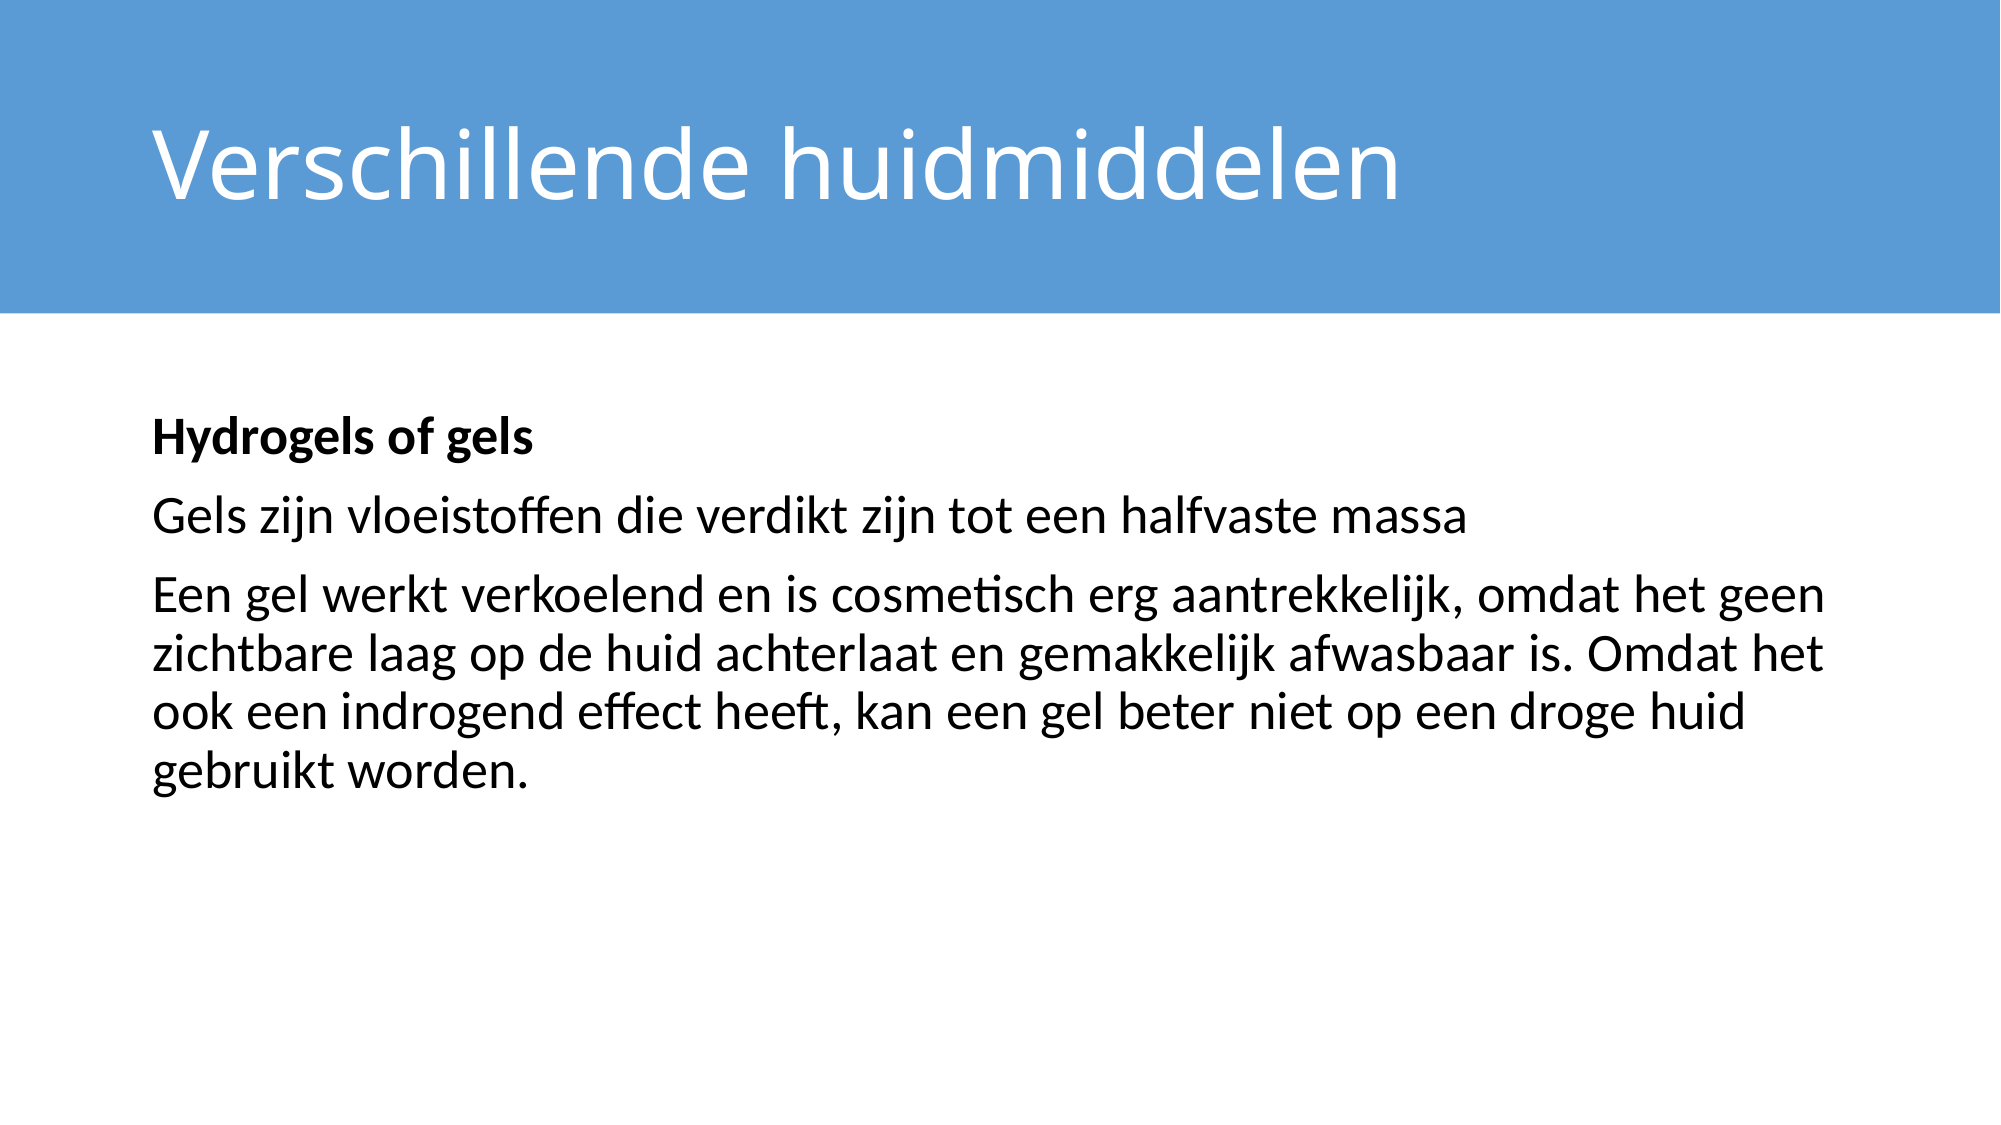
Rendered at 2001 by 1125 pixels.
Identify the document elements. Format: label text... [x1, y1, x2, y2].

title Verschillende huidmiddelen [137, 59, 1863, 278]
text_box [0, 0, 2000, 314]
list Hydrogels of gels Gels zijn vloeistoffen die verdikt zijn tot een halfvaste massa Een gel werkt verkoelend en is cosmetisch erg aantrekkelijk, omdat het geen zichtbare laag op de huid achterlaat en gemakkelijk afwasbaar is. Omdat het ook een indrogend effect heeft, kan een gel beter niet op een droge huid gebruikt worden. [137, 399, 1863, 1014]
